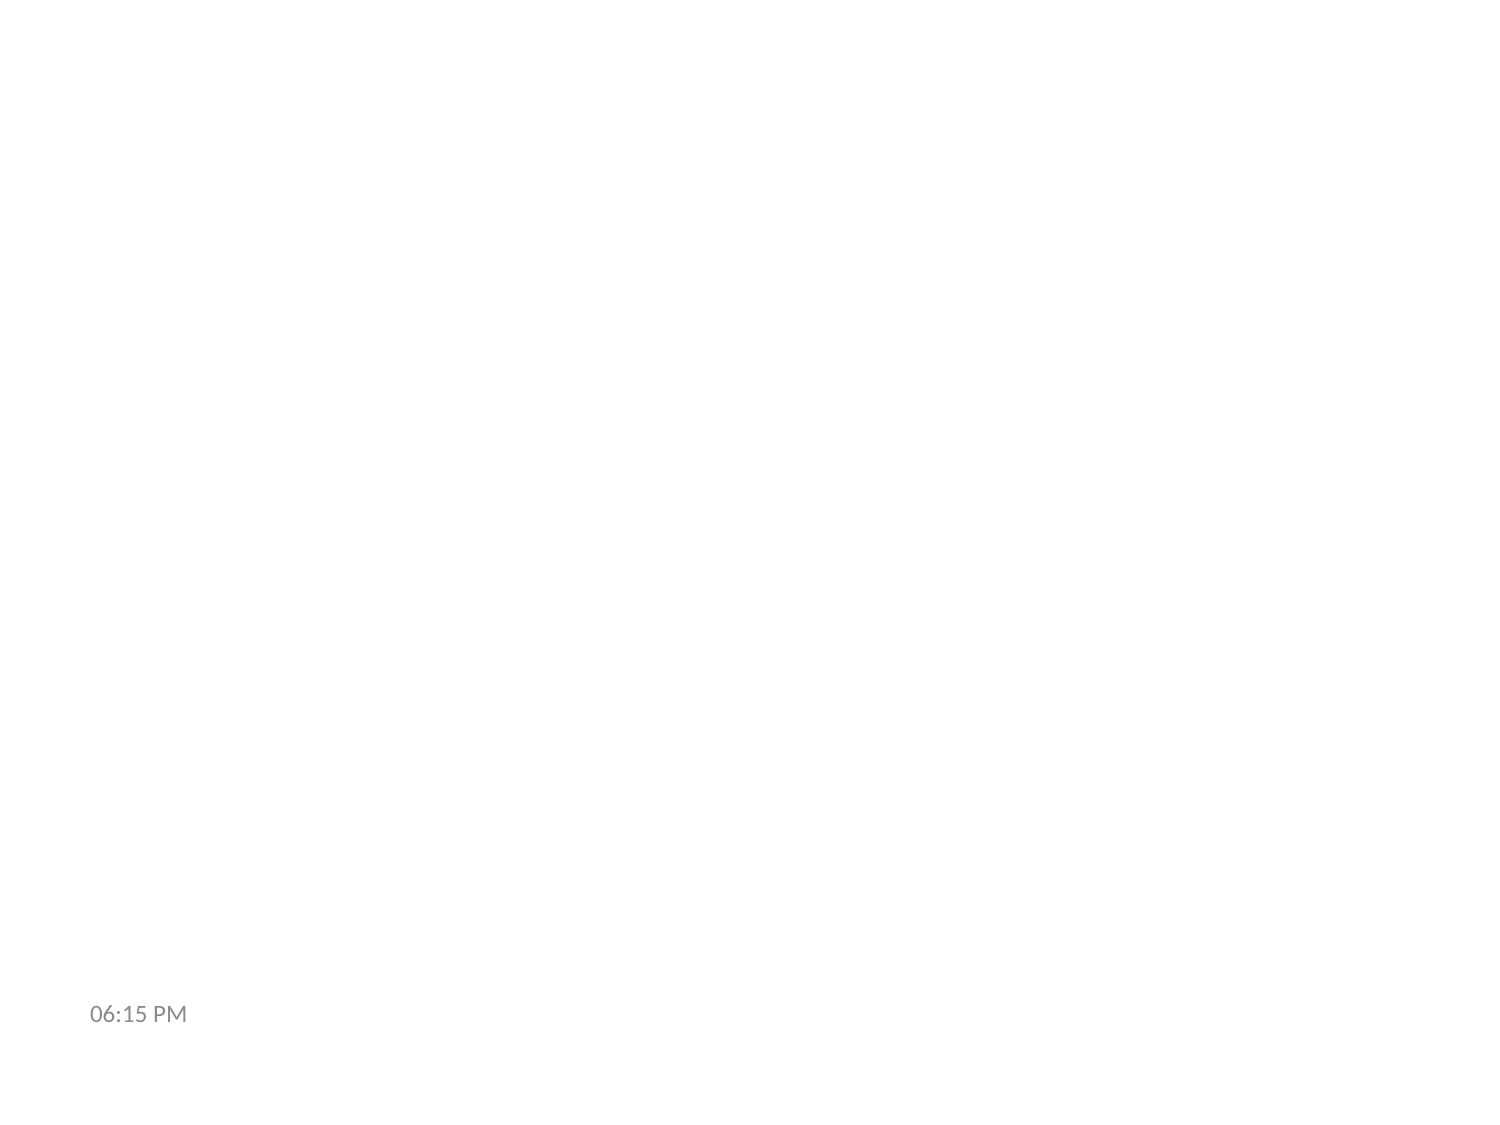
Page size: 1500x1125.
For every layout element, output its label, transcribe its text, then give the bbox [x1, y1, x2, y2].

text_box 3:35 PM [75, 982, 425, 1043]
